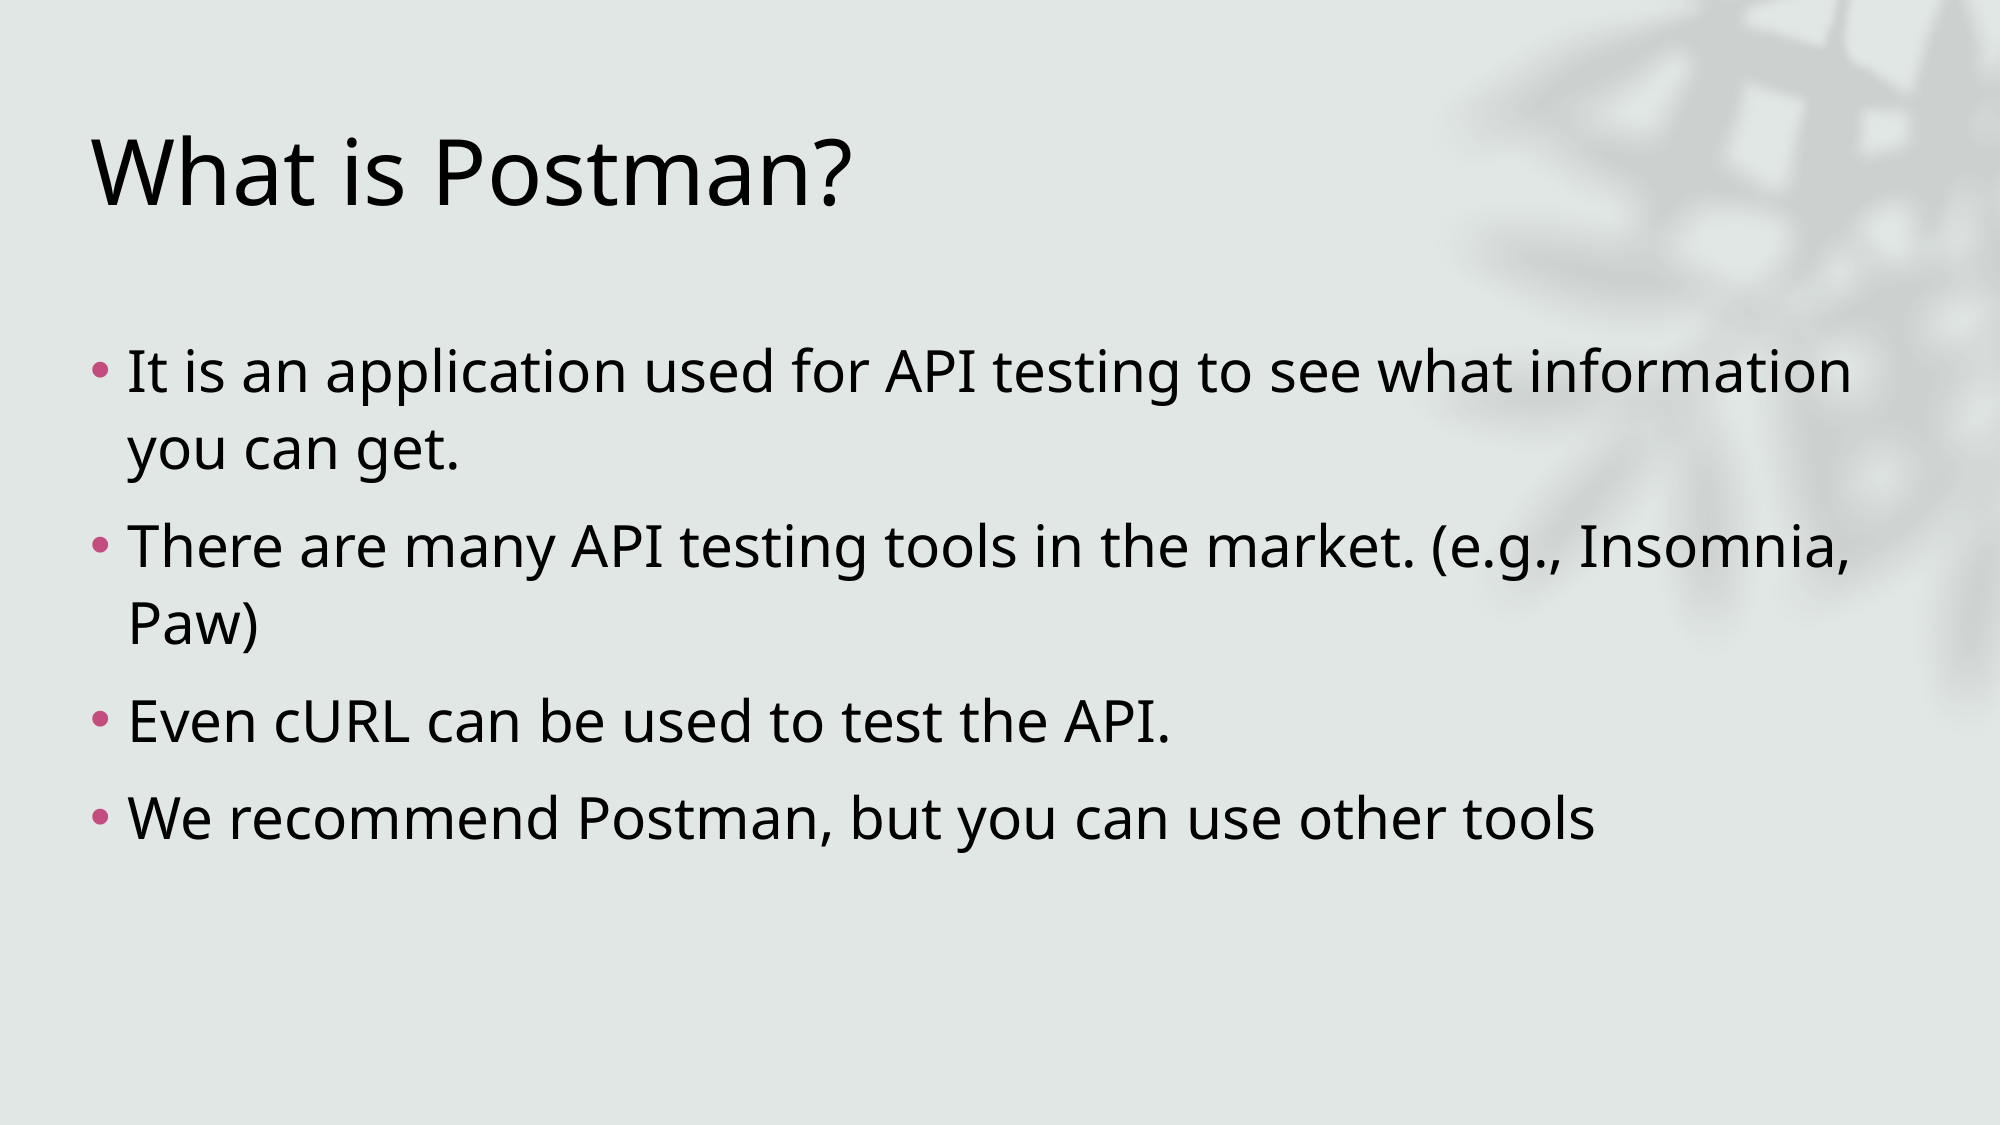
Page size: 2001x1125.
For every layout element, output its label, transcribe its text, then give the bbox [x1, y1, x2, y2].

list It is an application used for API testing to see what information you can get. There are many API testing tools in the market. (e.g., Insomnia, Paw) Even cURL can be used to test the API. We recommend Postman, but you can use other tools [75, 319, 1925, 1009]
title What is Postman? [75, 60, 1863, 278]
